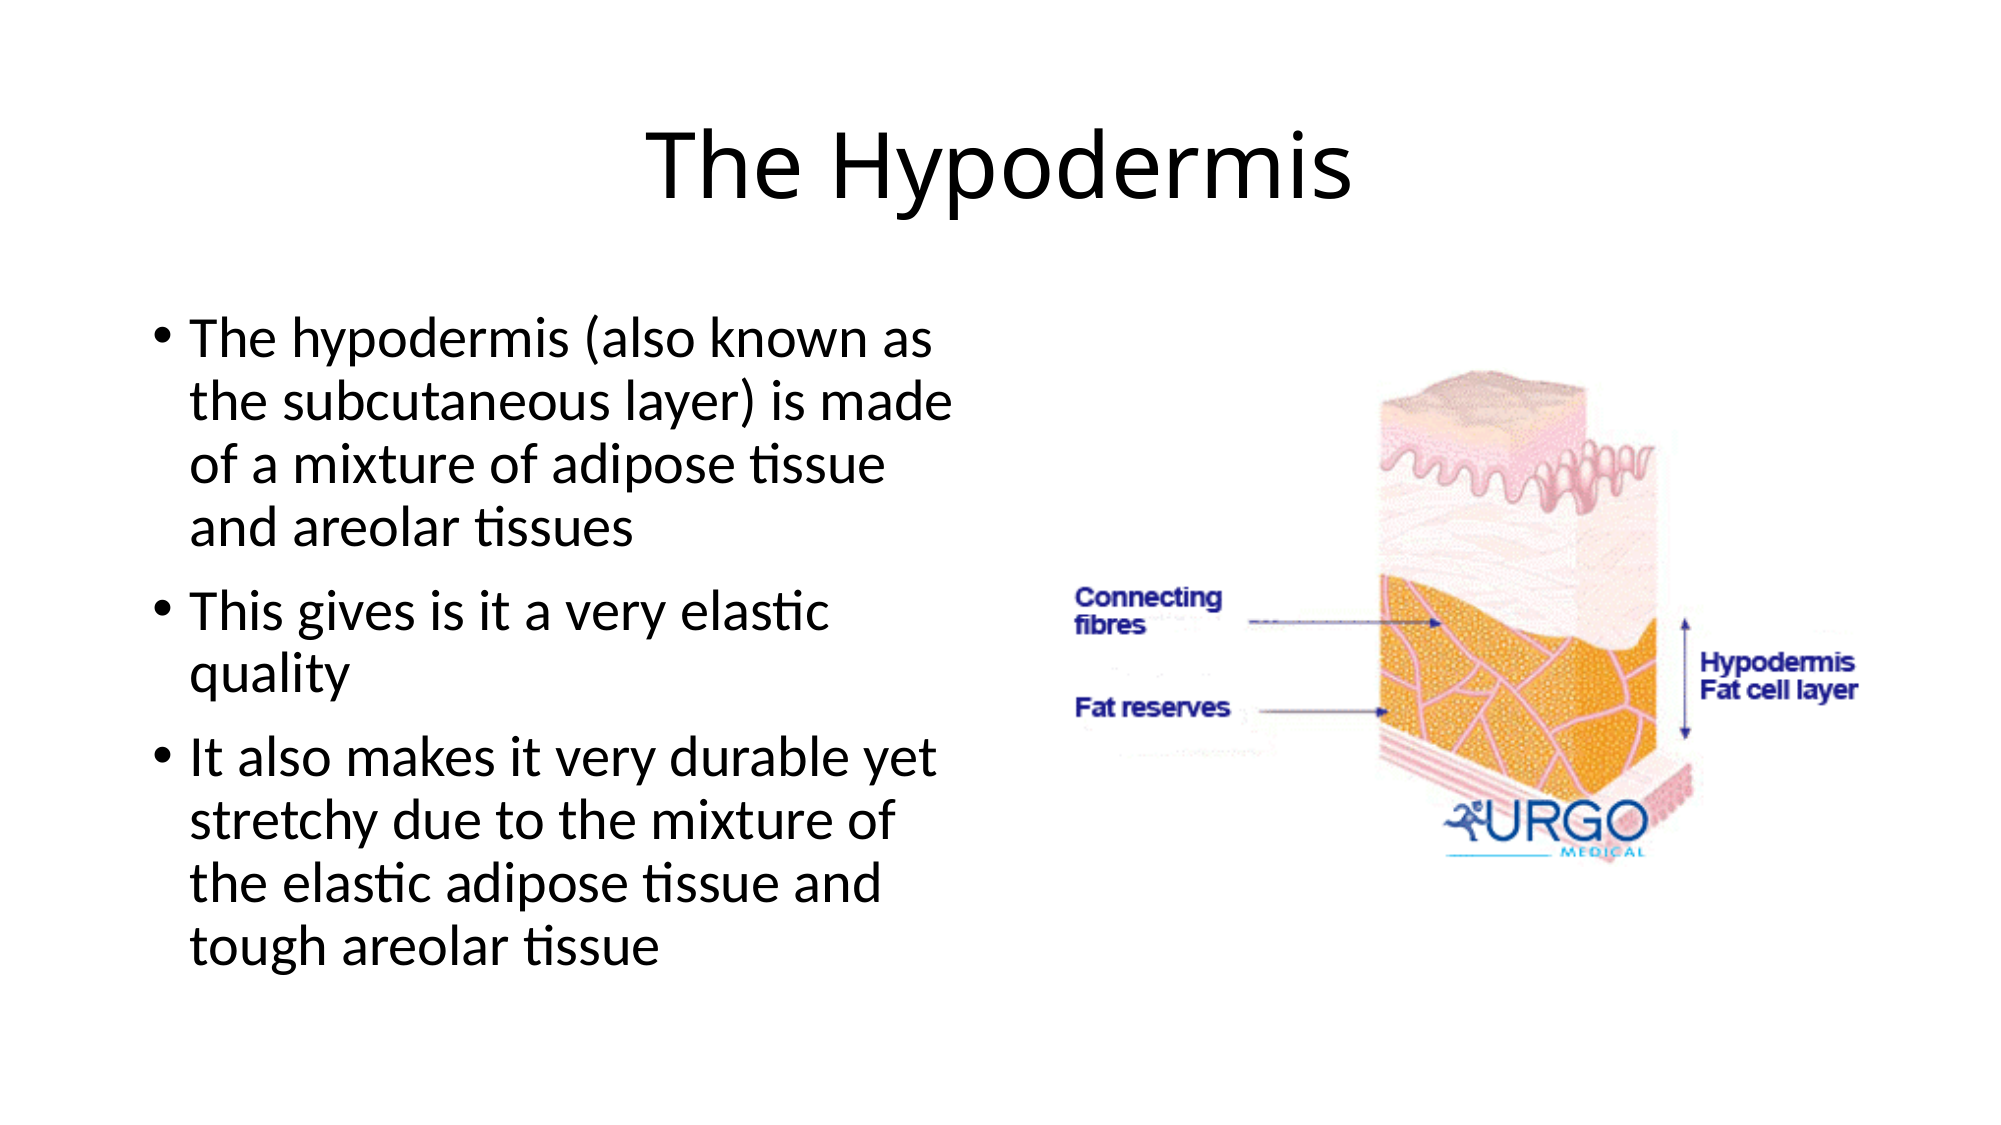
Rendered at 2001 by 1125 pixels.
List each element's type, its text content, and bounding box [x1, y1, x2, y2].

title The Hypodermis [137, 59, 1863, 278]
picture [1063, 367, 1863, 867]
list The hypodermis (also known as the subcutaneous layer) is made of a mixture of adipose tissue and areolar tissues This gives is it a very elastic quality It also makes it very durable yet stretchy due to the mixture of the elastic adipose tissue and tough areolar tissue [137, 299, 988, 1014]
